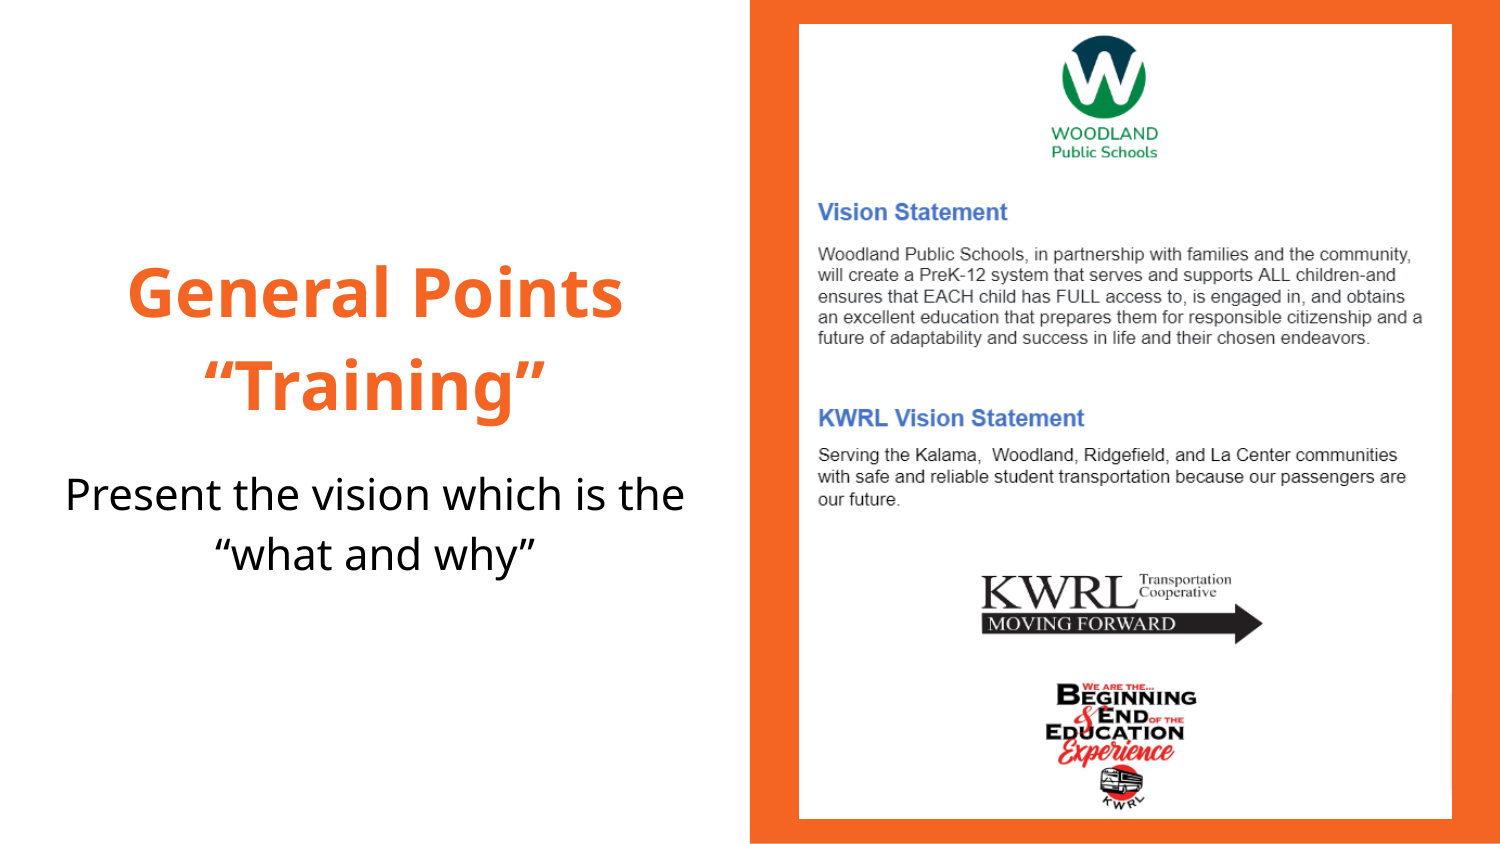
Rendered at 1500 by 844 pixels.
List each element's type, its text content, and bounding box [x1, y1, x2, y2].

subtitle Present the vision which is the “what and why” [43, 448, 708, 670]
picture [799, 24, 1452, 819]
title General Points “Training” [43, 229, 708, 446]
